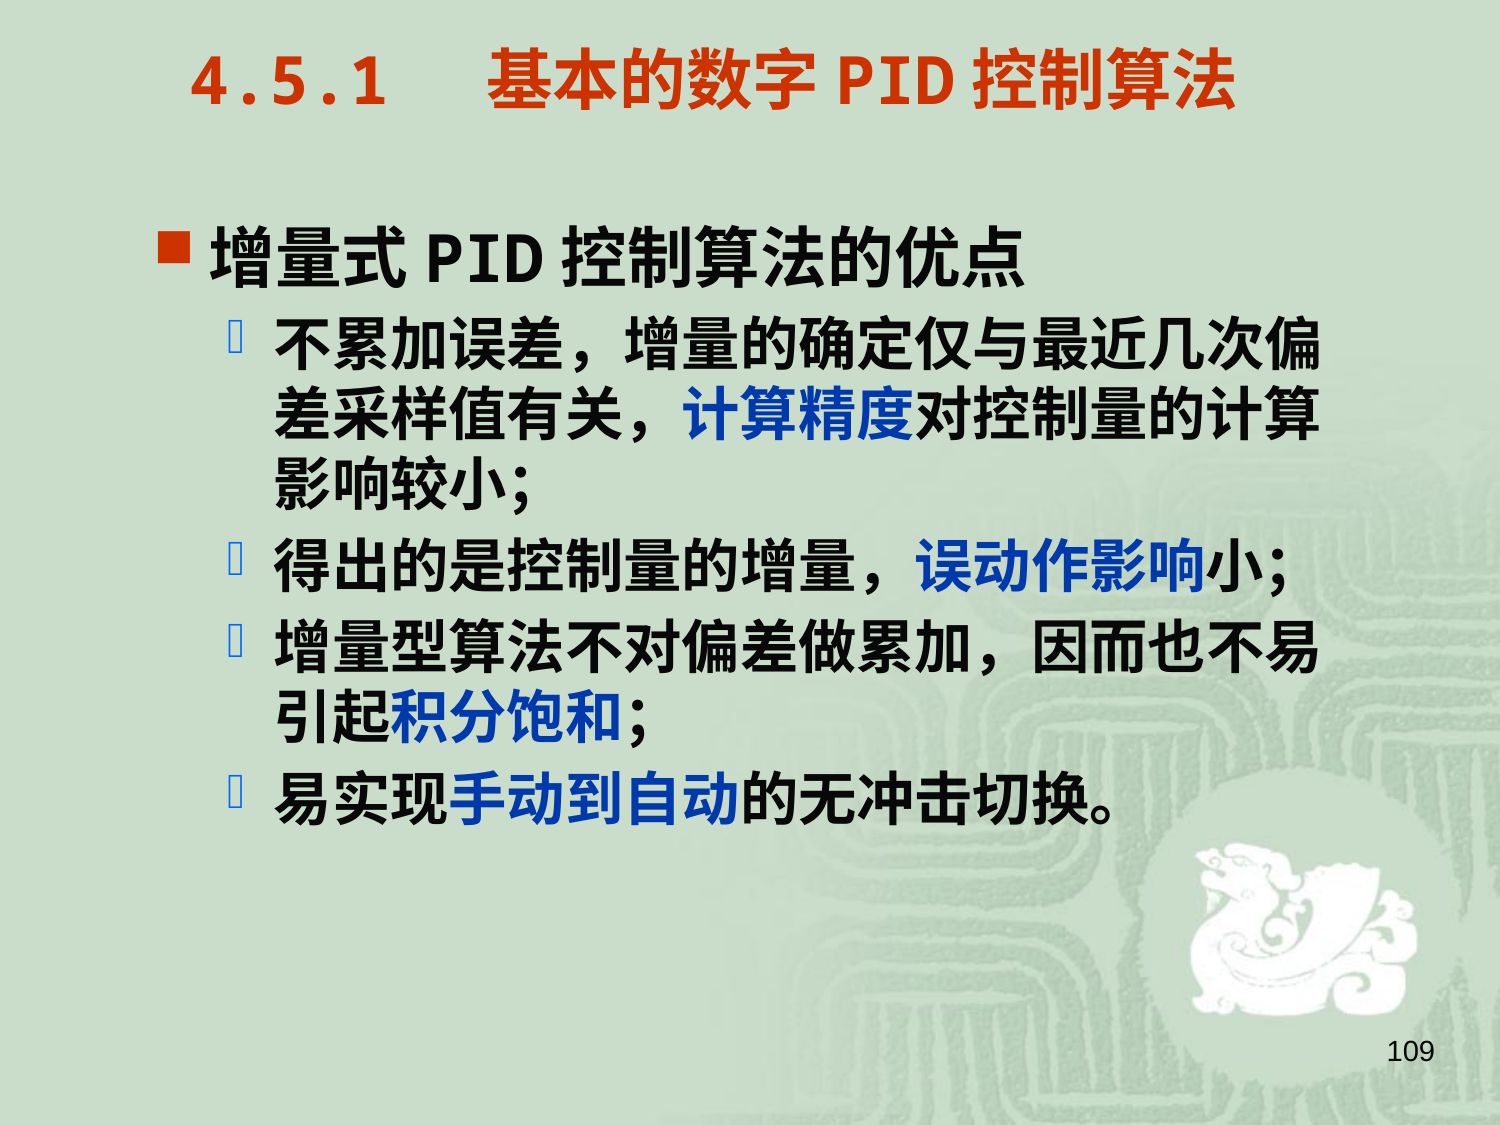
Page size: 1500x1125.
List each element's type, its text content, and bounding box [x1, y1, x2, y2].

list 增量式PID控制算法的优点 不累加误差，增量的确定仅与最近几次偏差采样值有关，计算精度对控制量的计算影响较小； 得出的是控制量的增量，误动作影响小； 增量型算法不对偏差做累加，因而也不易引起积分饱和； 易实现手动到自动的无冲击切换。 [137, 208, 1376, 970]
slide_number 109 [1074, 1024, 1451, 1103]
picture [0, 0, 1500, 1125]
text_box 4.5.1 基本的数字PID控制算法 [175, 30, 1254, 126]
